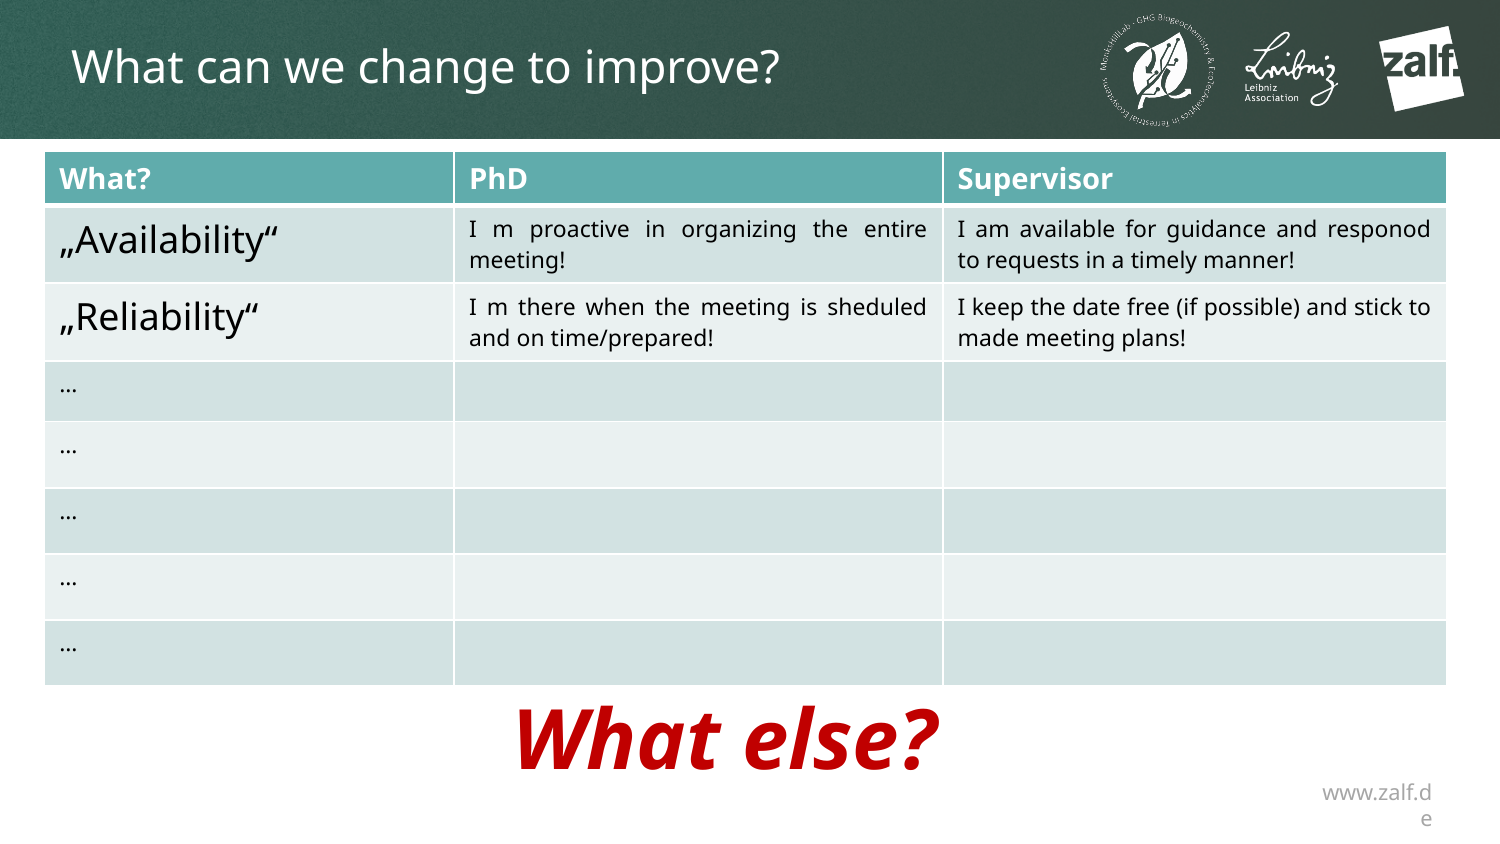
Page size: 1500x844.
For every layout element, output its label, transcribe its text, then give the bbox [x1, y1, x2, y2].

table_cell I am available for guidance and responod to requests in a timely manner! [944, 208, 1446, 282]
table_cell [455, 555, 942, 619]
table_cell [944, 555, 1446, 619]
picture [0, 0, 1500, 139]
table_cell [455, 422, 942, 487]
table_cell … [45, 555, 453, 619]
list What else? [389, 685, 1075, 758]
table_header Supervisor [944, 152, 1446, 203]
table_cell I m proactive in organizing the entire meeting! [455, 208, 942, 282]
table_cell [944, 621, 1446, 685]
table_cell … [45, 489, 453, 553]
table_cell [455, 621, 942, 685]
table_cell … [45, 621, 453, 685]
table_header PhD [455, 152, 942, 203]
table_cell „Reliability“ [45, 284, 453, 360]
table_cell … [45, 422, 453, 487]
table_cell [455, 362, 942, 421]
table_cell [944, 422, 1446, 487]
table_cell I m there when the meeting is sheduled and on time/prepared! [455, 284, 942, 360]
table_cell „Availability“ [45, 208, 453, 282]
table_cell … [45, 362, 453, 421]
table_cell I keep the date free (if possible) and stick to made meeting plans! [944, 284, 1446, 360]
table_cell [455, 489, 942, 553]
table_header What? [45, 152, 453, 203]
table_cell [944, 362, 1446, 421]
list What can we change to improve? [71, 47, 1094, 94]
table_cell [944, 489, 1446, 553]
